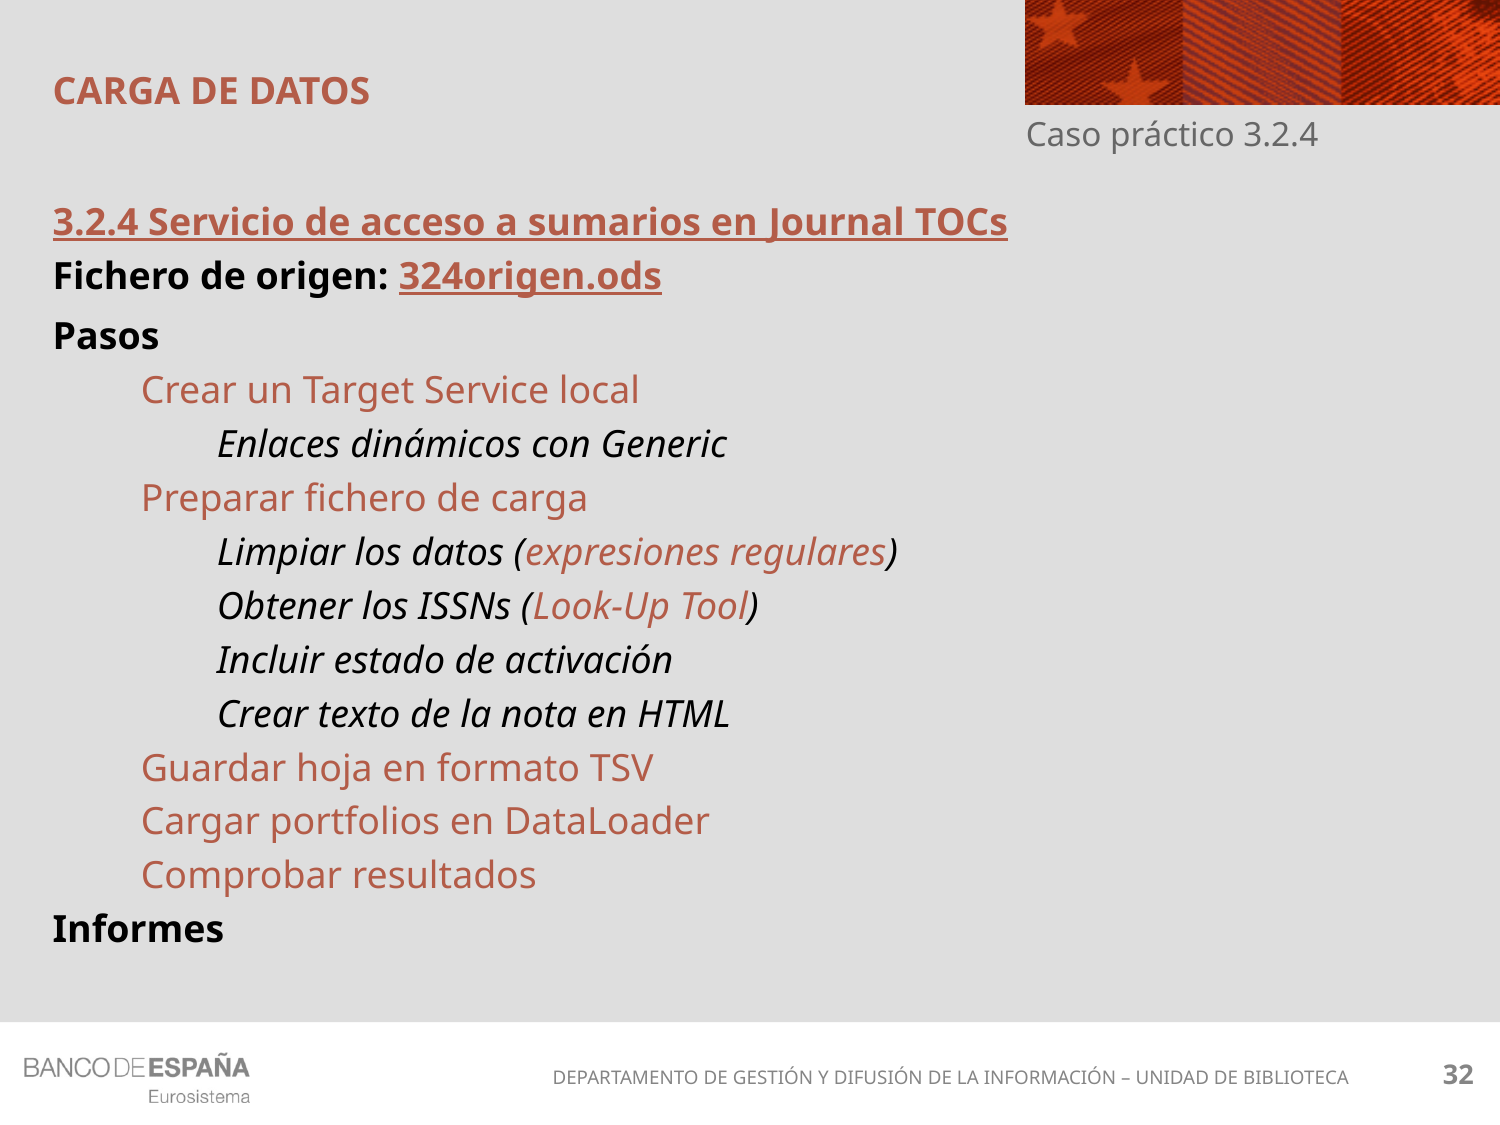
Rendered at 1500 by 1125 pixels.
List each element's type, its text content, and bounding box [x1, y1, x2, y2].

list 3.2.4 Servicio de acceso a sumarios en Journal TOCs Fichero de origen: 324origen.ods Pasos Crear un Target Service local Enlaces dinámicos con Generic Preparar fichero de carga Limpiar los datos (expresiones regulares) Obtener los ISSNs (Look-Up Tool) Incluir estado de activación Crear texto de la nota en HTML Guardar hoja en formato TSV Cargar portfolios en DataLoader Comprobar resultados Informes [37, 196, 1445, 1012]
picture [1025, 0, 1500, 105]
picture [24, 1052, 250, 1103]
title CARGA DE DATOS [37, 18, 1011, 162]
slide_number 32 [1415, 1050, 1474, 1098]
list Caso práctico 3.2.4 [1025, 108, 1500, 164]
